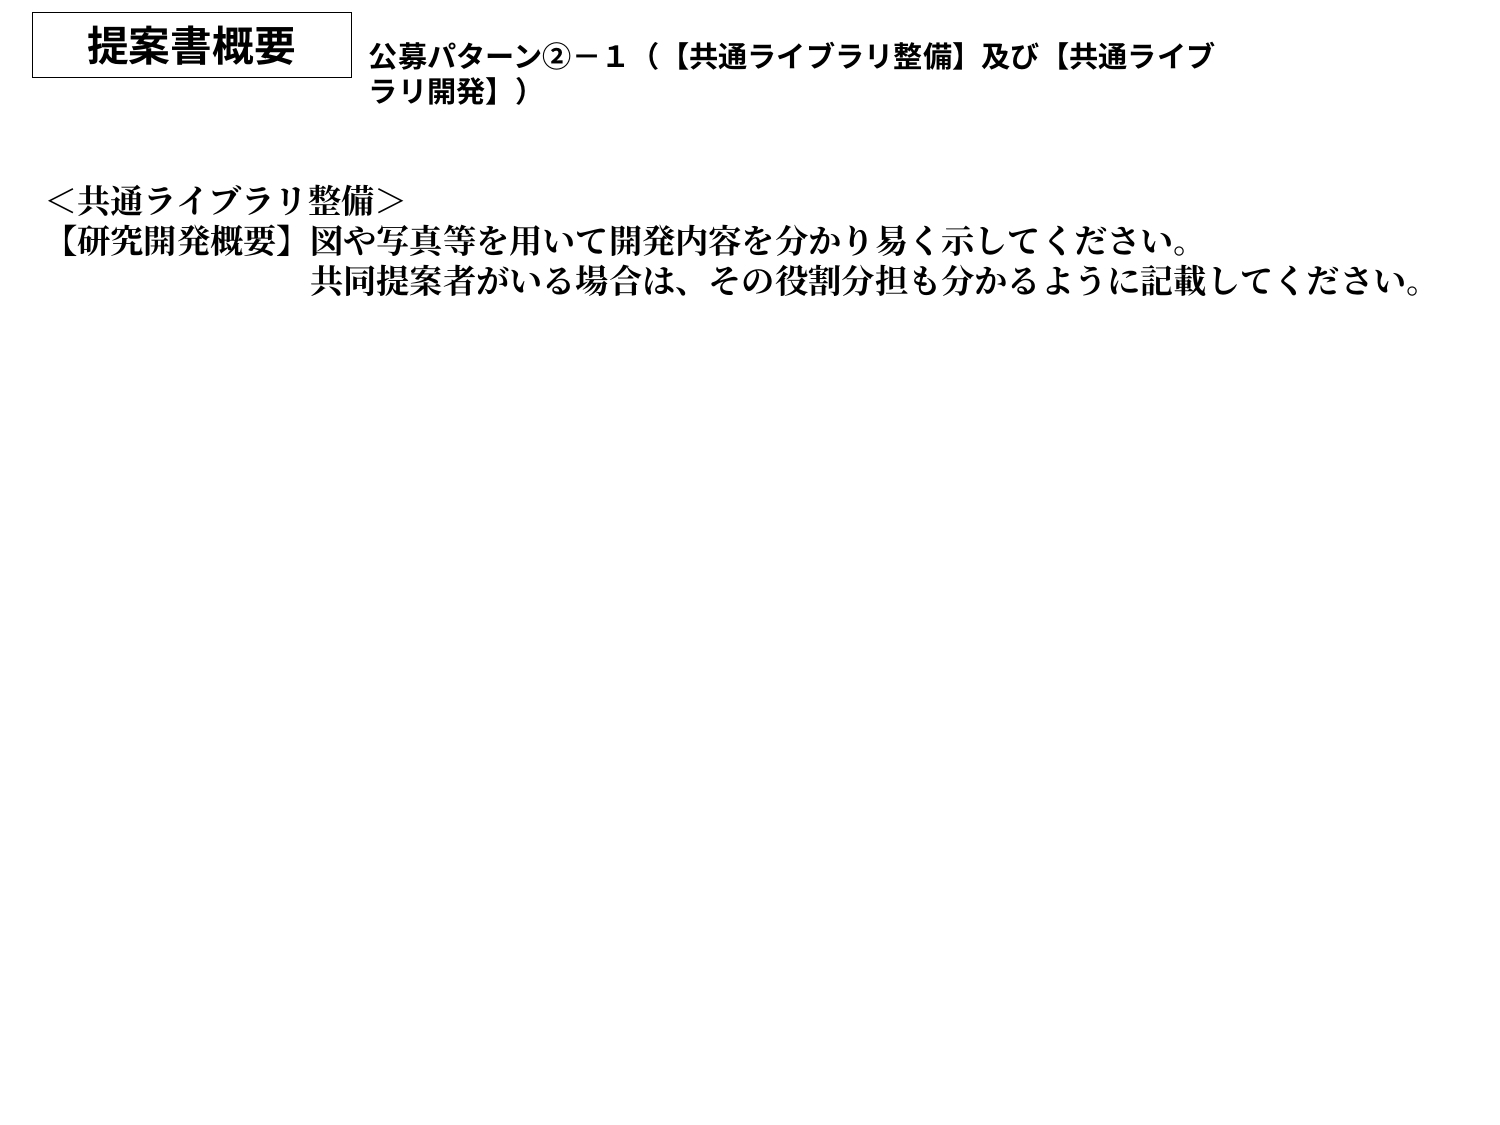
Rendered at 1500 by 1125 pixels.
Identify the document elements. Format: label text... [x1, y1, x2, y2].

text_box 公募パターン②－１（【共通ライブラリ整備】及び【共通ライブラリ開発】） [354, 30, 1247, 116]
text_box ＜共通ライブラリ整備＞ 【研究開発概要】図や写真等を用いて開発内容を分かり易く示してください。 共同提案者がいる場合は、その役割分担も分かるように記載してください。 [29, 172, 1447, 1000]
text_box 提案書概要 [32, 12, 352, 78]
